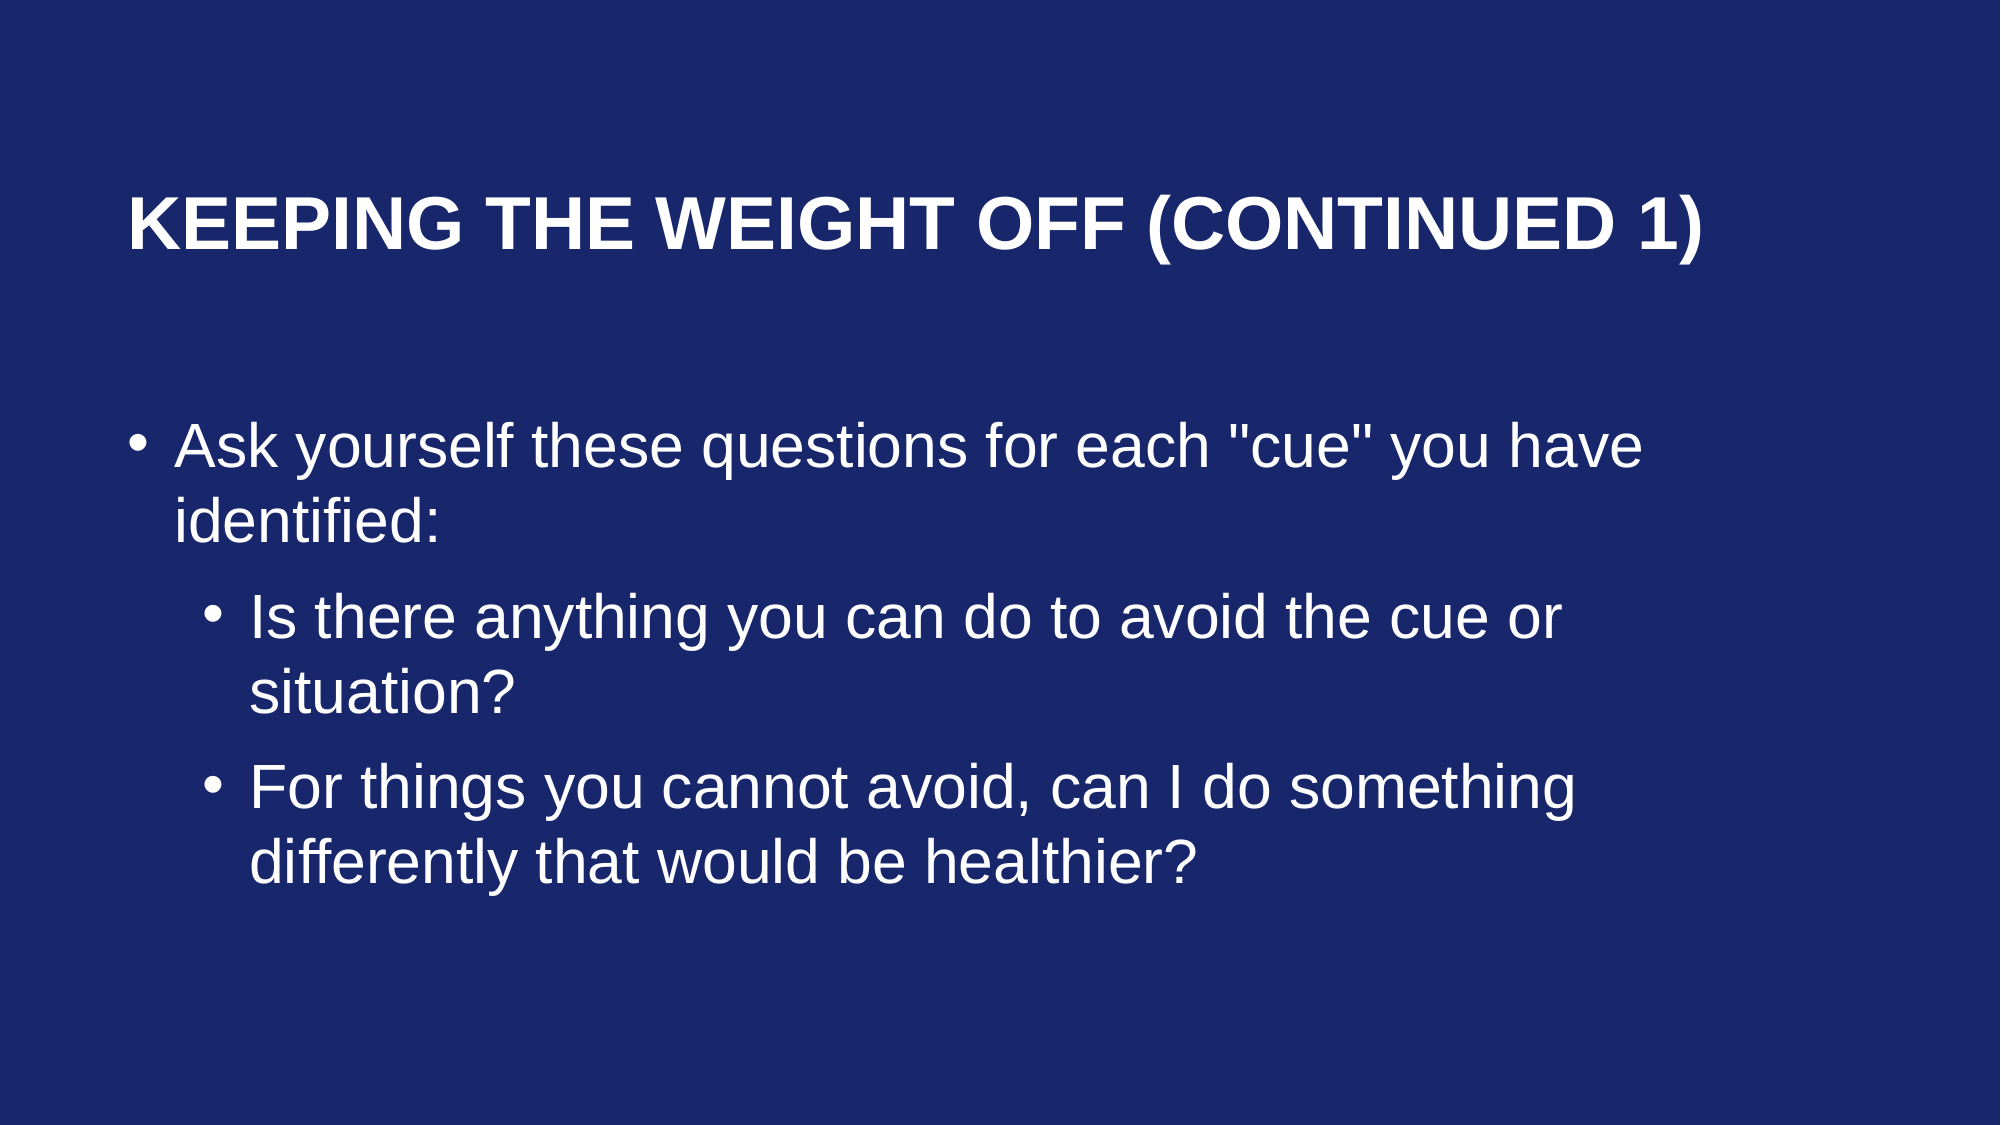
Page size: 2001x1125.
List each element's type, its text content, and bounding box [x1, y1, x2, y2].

list Ask yourself these questions for each "cue" you have identified: Is there anything you can do to avoid the cue or situation? For things you cannot avoid, can I do something differently that would be healthier? [112, 351, 1775, 950]
title Keeping the Weight Off (continued 1) [112, 99, 1775, 339]
